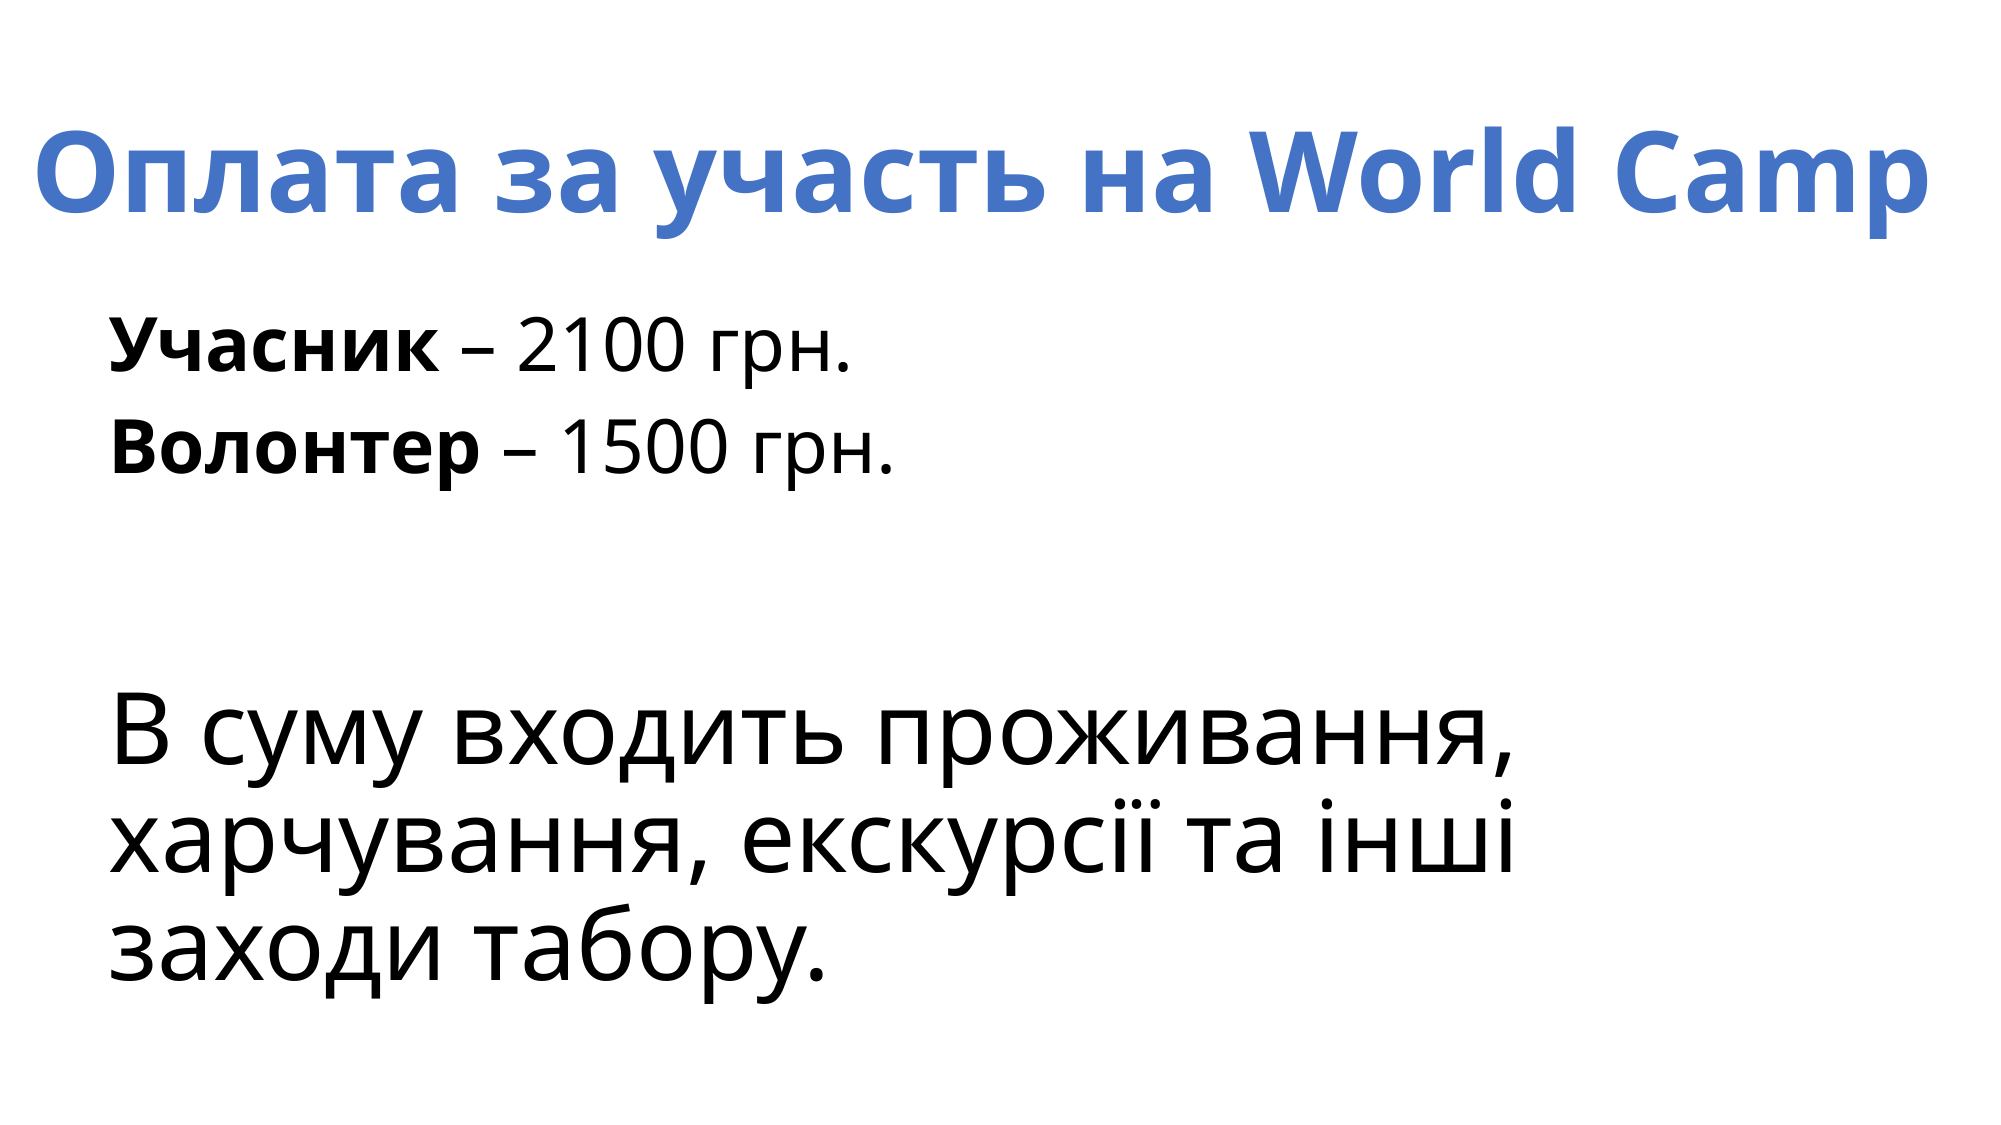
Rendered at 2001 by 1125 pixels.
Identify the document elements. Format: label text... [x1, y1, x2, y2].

list Учасник – 2100 грн. Волонтер – 1500 грн. В суму входить проживання, харчування, екскурсії та інші заходи табору. [93, 299, 1819, 1014]
text_box Оплата за участь на World Camp [16, 92, 1949, 243]
